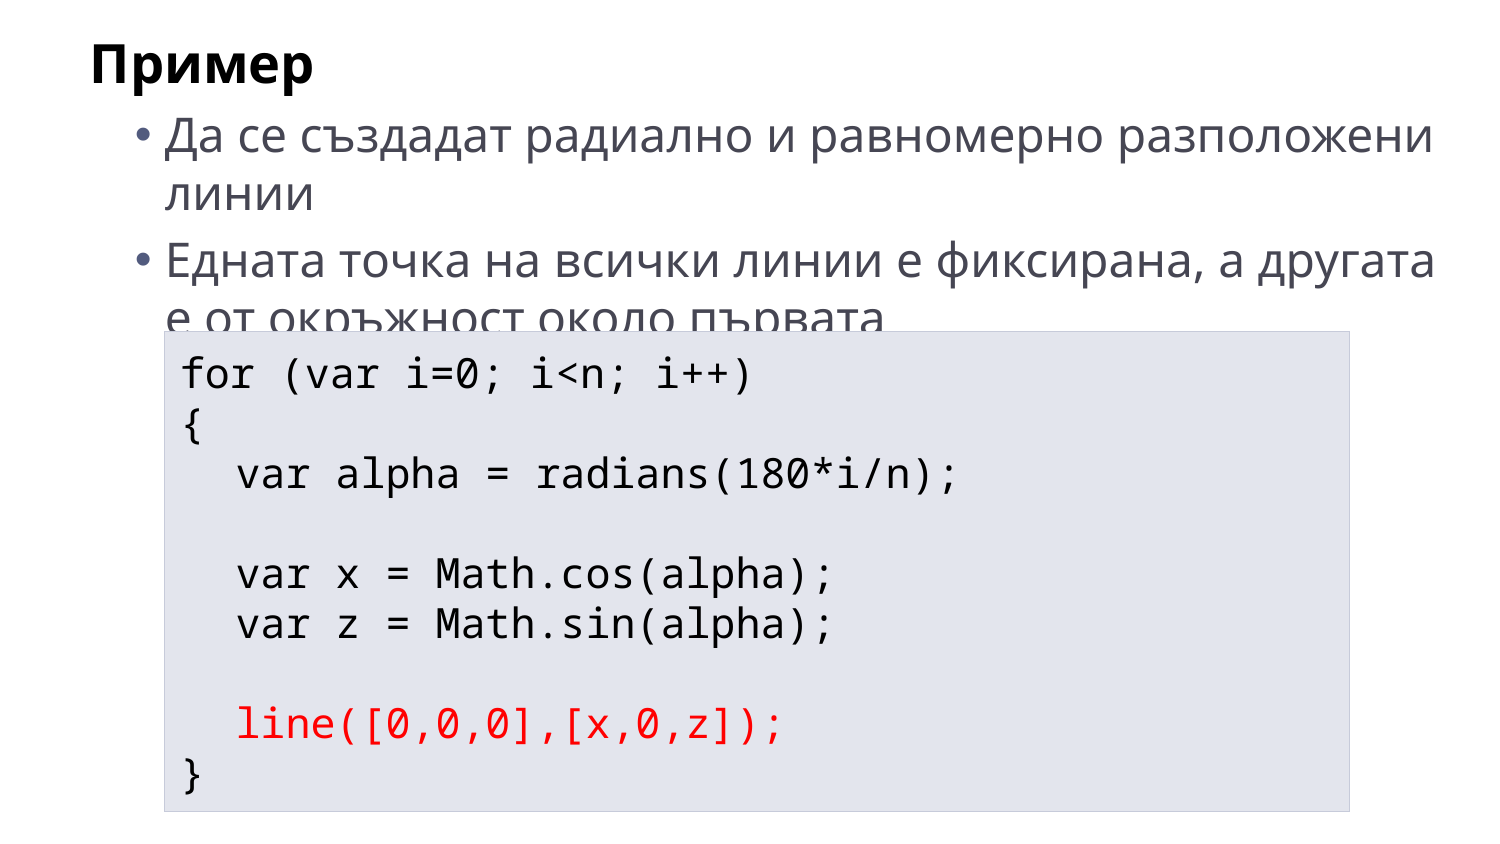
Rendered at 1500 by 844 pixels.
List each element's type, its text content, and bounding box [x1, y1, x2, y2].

text_box for (var i=0; i<n; i++) { var alpha = radians(180*i/n); var x = Math.cos(alpha); var z = Math.sin(alpha); line([0,0,0],[x,0,z]); } [164, 331, 1350, 812]
list Пример Да се създадат радиално и равномерно разположени линии Едната точка на всички линии е фиксирана, а другата е от окръжност около първата [75, 21, 1475, 835]
